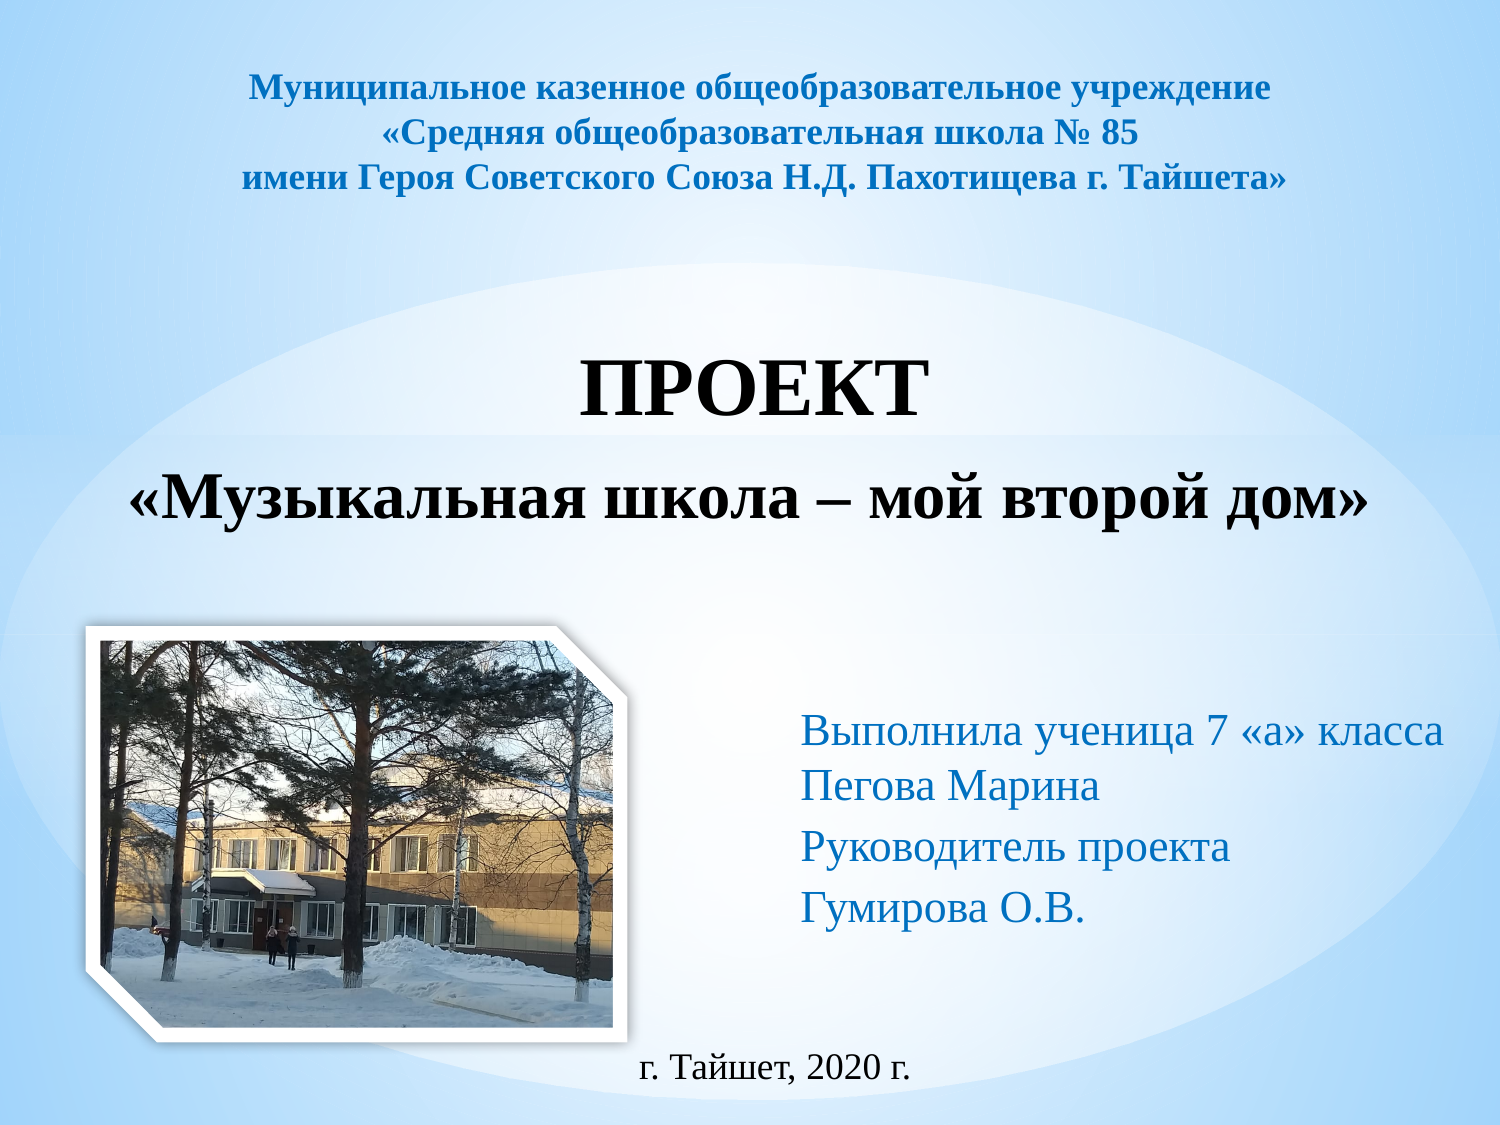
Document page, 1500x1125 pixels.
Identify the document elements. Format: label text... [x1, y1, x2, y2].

title Муниципальное казенное общеобразовательное учреждение «Средняя общеобразовательная школа № 85 имени Героя Советского Союза Н.Д. Пахотищева г. Тайшета» ПРОЕКТ [53, 54, 1447, 303]
picture [92, 633, 621, 1036]
text_box г. Тайшет, 2020 г. [624, 1034, 979, 1095]
subtitle Выполнила ученица 7 «а» класса Пегова Марина Руководитель проекта Гумирова О.В. [785, 692, 1483, 953]
text_box «Музыкальная школа – мой второй дом» [17, 444, 1483, 539]
